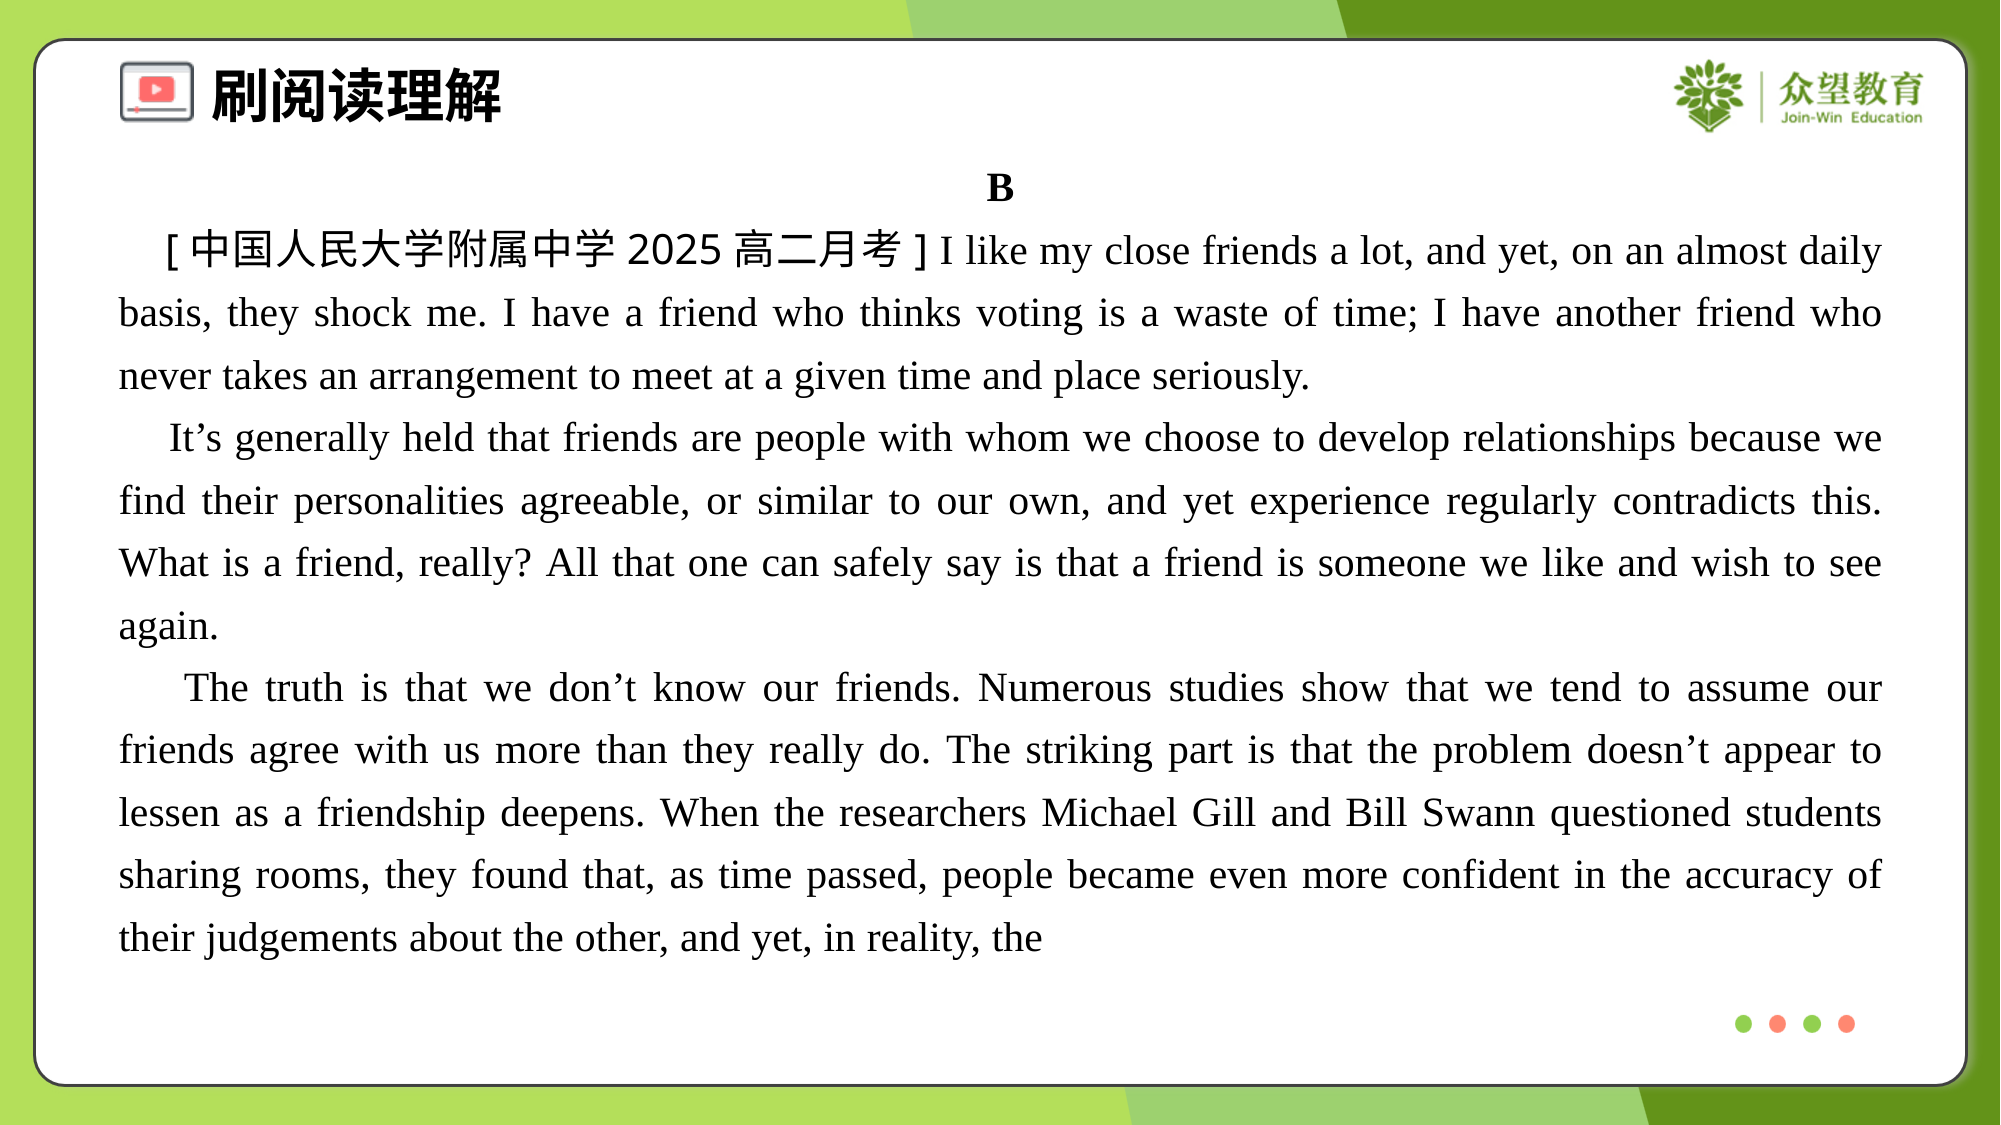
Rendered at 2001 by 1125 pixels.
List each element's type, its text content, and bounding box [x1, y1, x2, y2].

picture [0, 0, 2000, 1125]
text_box B [中国人民大学附属中学2025高二月考] I like my close friends a lot, and yet, on an almost daily basis, they shock me. I have a friend who thinks voting is a waste of time; I have another friend who never takes an arrangement to meet at a given time and place seriously. It’s generally held that friends are people with whom we choose to develop relationships because we find their personalities agreeable, or similar to our own, and yet experience regularly contradicts this. What is a friend, really? All that one can safely say is that a friend is someone we like and wish to see again. The truth is that we don’t know our friends. Numerous studies show that we tend to assume our friends agree with us more than they really do. The striking part is that the problem doesn’t appear to lessen as a friendship deepens. When the researchers Michael Gill and Bill Swann questioned students sharing rooms, they found that, as time passed, people became even more confident in the accuracy of their judgements about the other, and yet, in reality, the [118, 147, 1883, 955]
